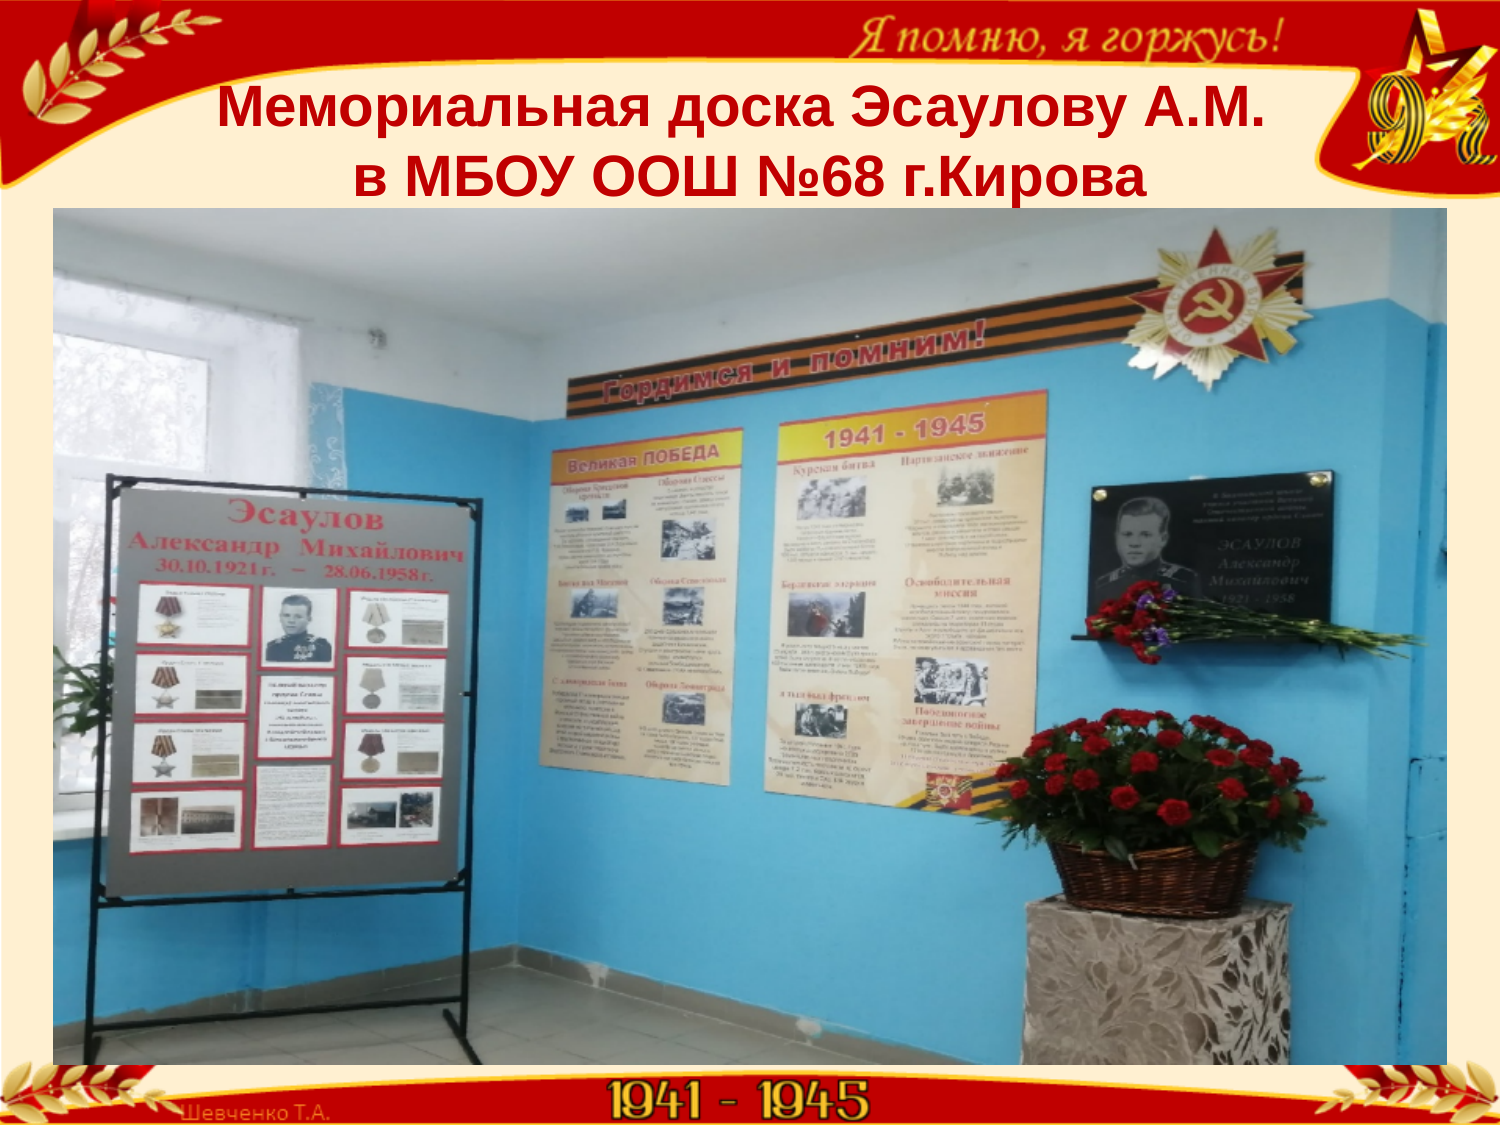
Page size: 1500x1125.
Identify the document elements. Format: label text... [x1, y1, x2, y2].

title Мемориальная доска Эсаулову А.М. в МБОУ ООШ №68 г.Кирова [75, 45, 1425, 207]
picture [0, 0, 1500, 1125]
